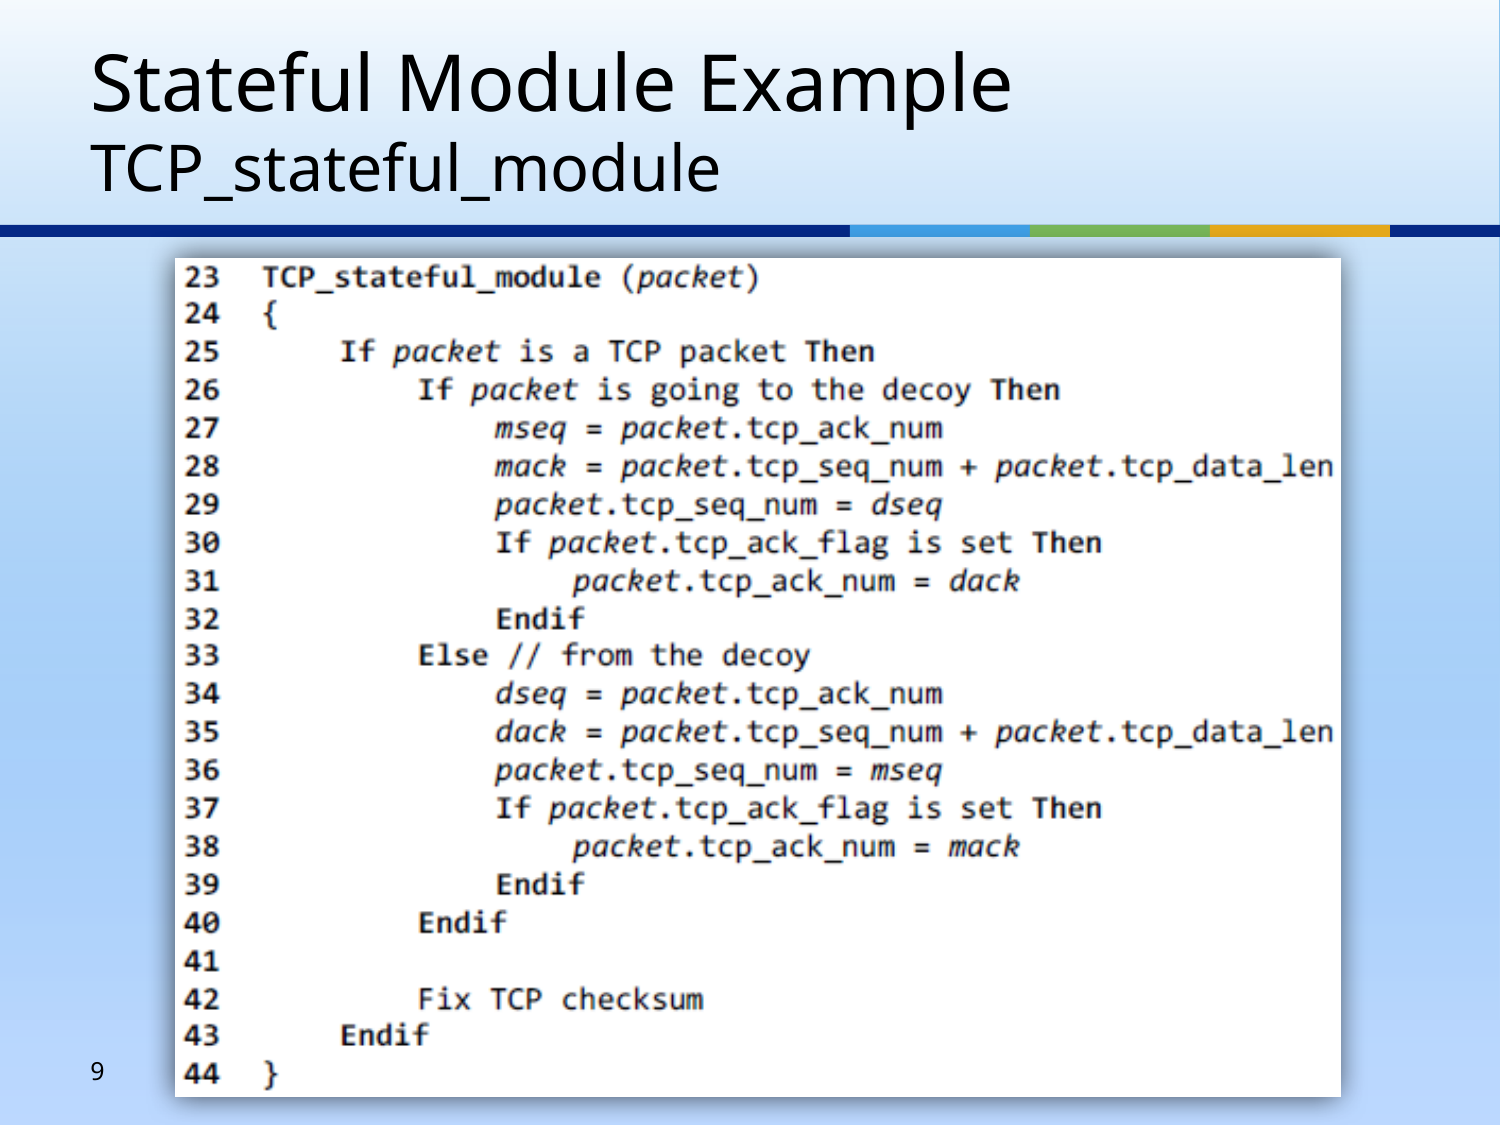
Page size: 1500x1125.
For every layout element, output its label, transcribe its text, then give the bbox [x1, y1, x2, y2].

title Stateful Module Example TCP_stateful_module [75, 24, 1425, 213]
slide_number 9 [75, 1042, 159, 1103]
picture [175, 258, 1342, 1098]
